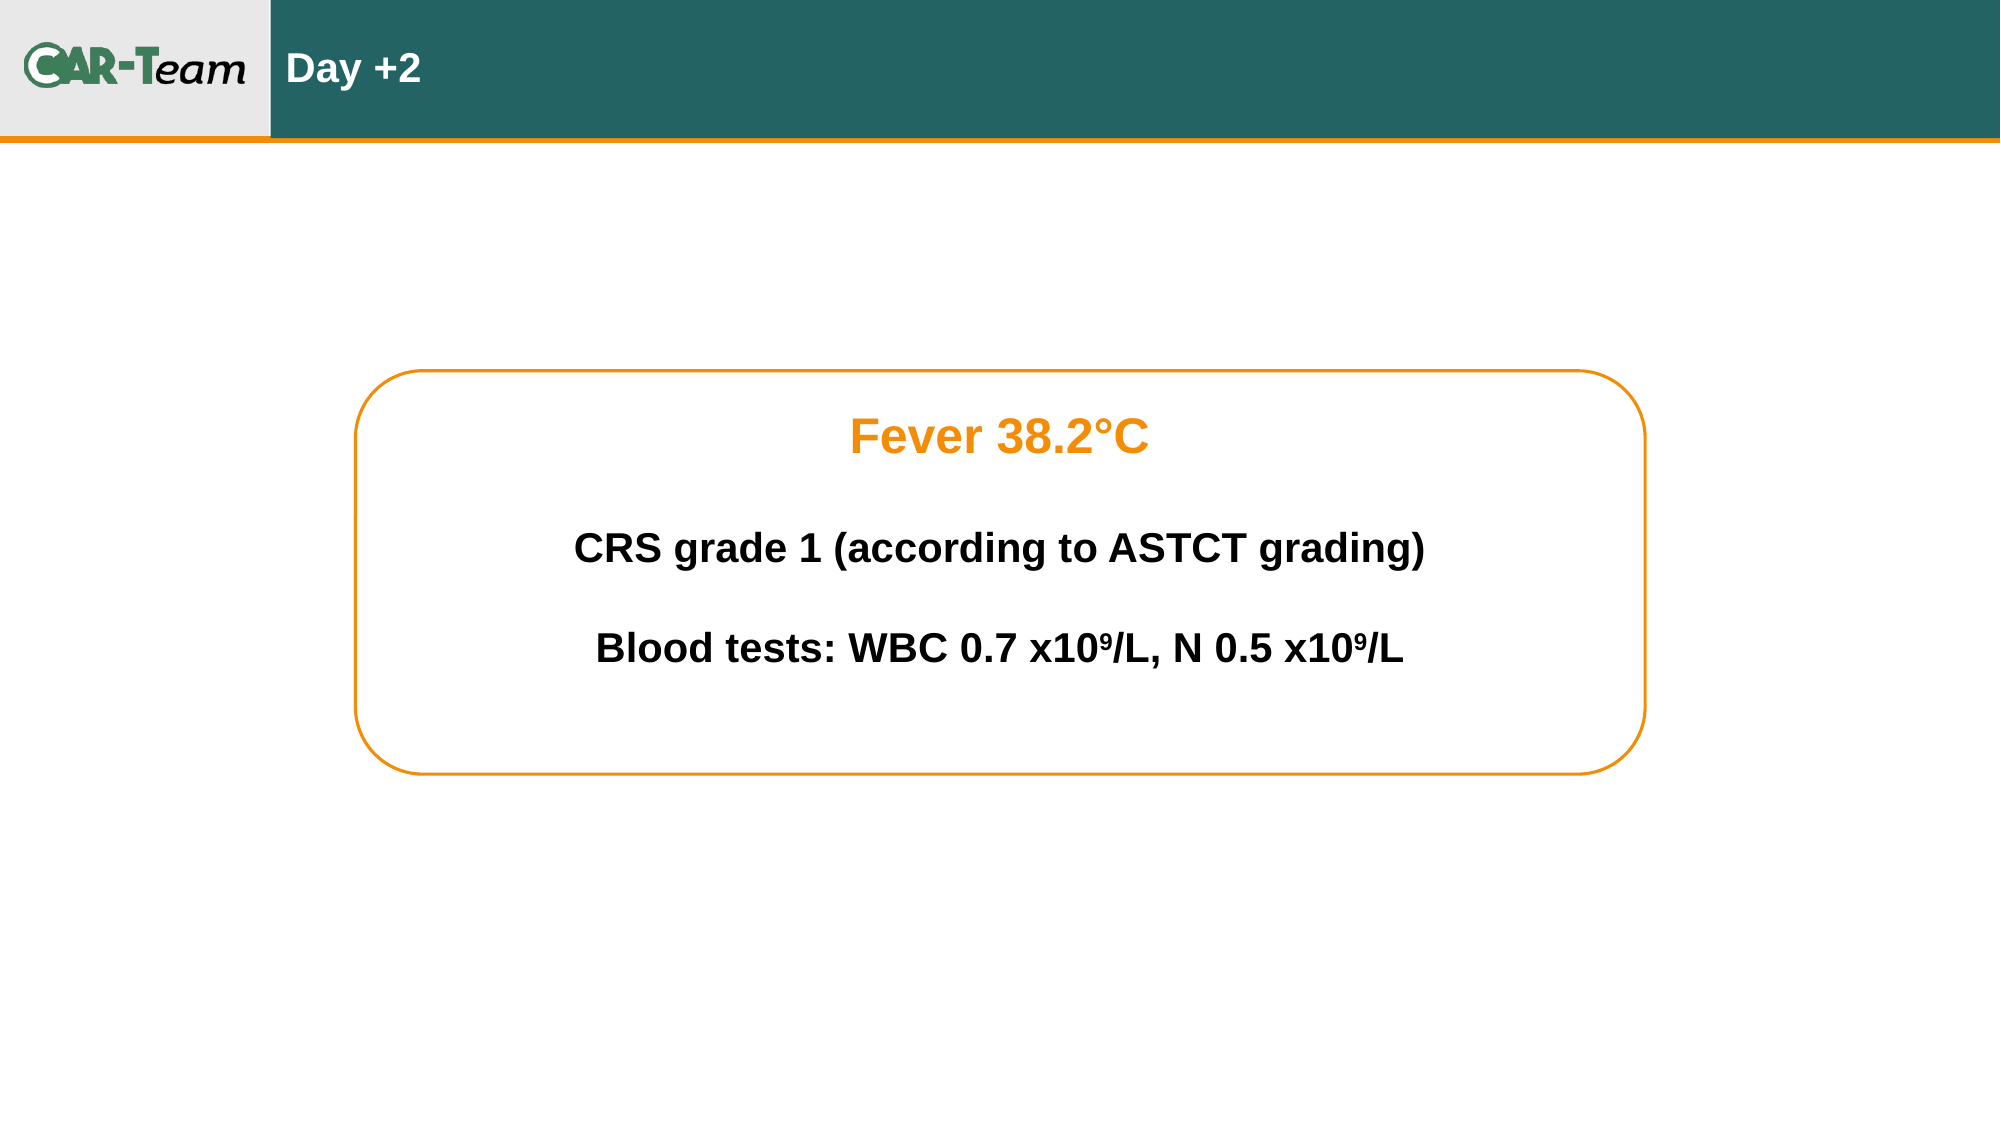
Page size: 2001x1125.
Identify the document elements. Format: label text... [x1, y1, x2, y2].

text_box [354, 369, 1647, 776]
title Day +2 [270, 0, 1996, 139]
picture [24, 42, 245, 88]
